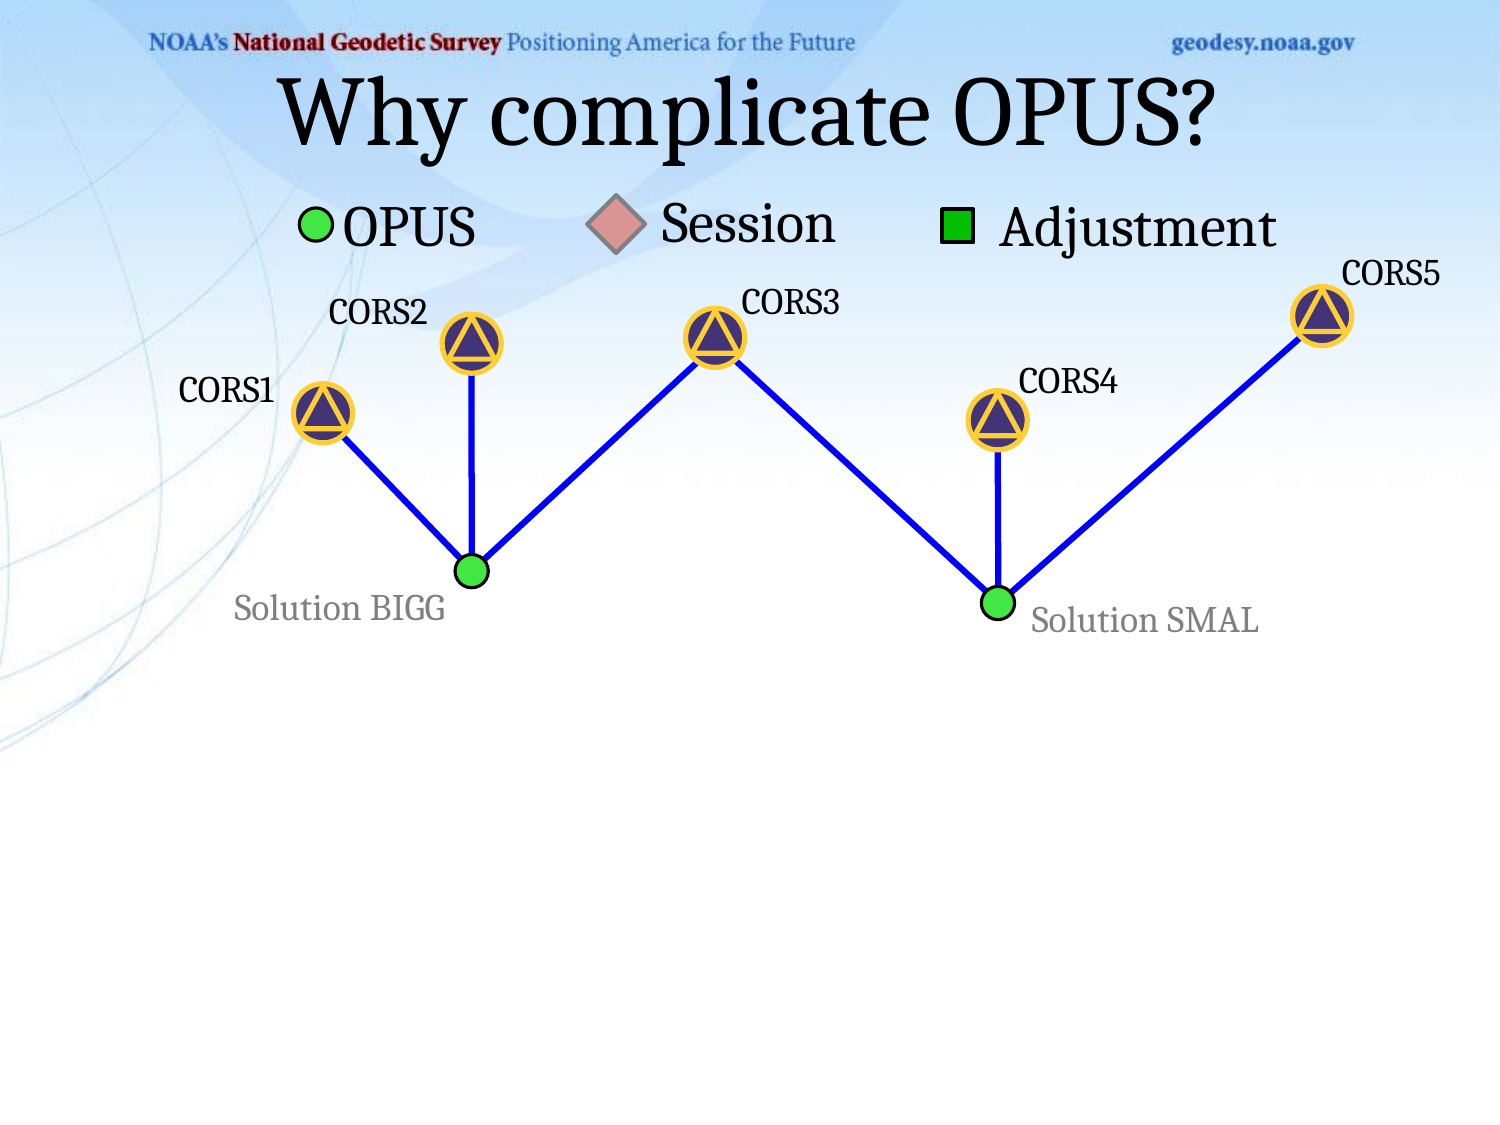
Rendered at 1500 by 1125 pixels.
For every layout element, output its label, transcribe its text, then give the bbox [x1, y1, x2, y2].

text_box CORS2 [314, 280, 443, 340]
text_box [297, 205, 335, 244]
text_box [322, 415, 465, 569]
text_box CORS5 [1327, 240, 1456, 301]
text_box OPUS [329, 180, 492, 266]
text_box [967, 390, 1028, 451]
text_box Solution SMAL [1017, 612, 1275, 648]
text_box [982, 612, 1015, 622]
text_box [998, 316, 1325, 604]
text_box CORS3 [726, 269, 856, 330]
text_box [685, 307, 745, 368]
title Why complicate OPUS? [75, 11, 1425, 199]
text_box CORS1 [164, 357, 289, 418]
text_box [1292, 286, 1352, 346]
text_box [585, 193, 648, 256]
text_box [471, 344, 712, 571]
text_box [940, 207, 975, 244]
text_box Solution BIGG [219, 575, 461, 636]
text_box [441, 313, 502, 374]
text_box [293, 383, 353, 444]
picture [0, 0, 1500, 1125]
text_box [717, 344, 993, 605]
text_box Adjustment [985, 180, 1293, 266]
text_box Session [647, 177, 852, 262]
text_box [461, 578, 489, 590]
